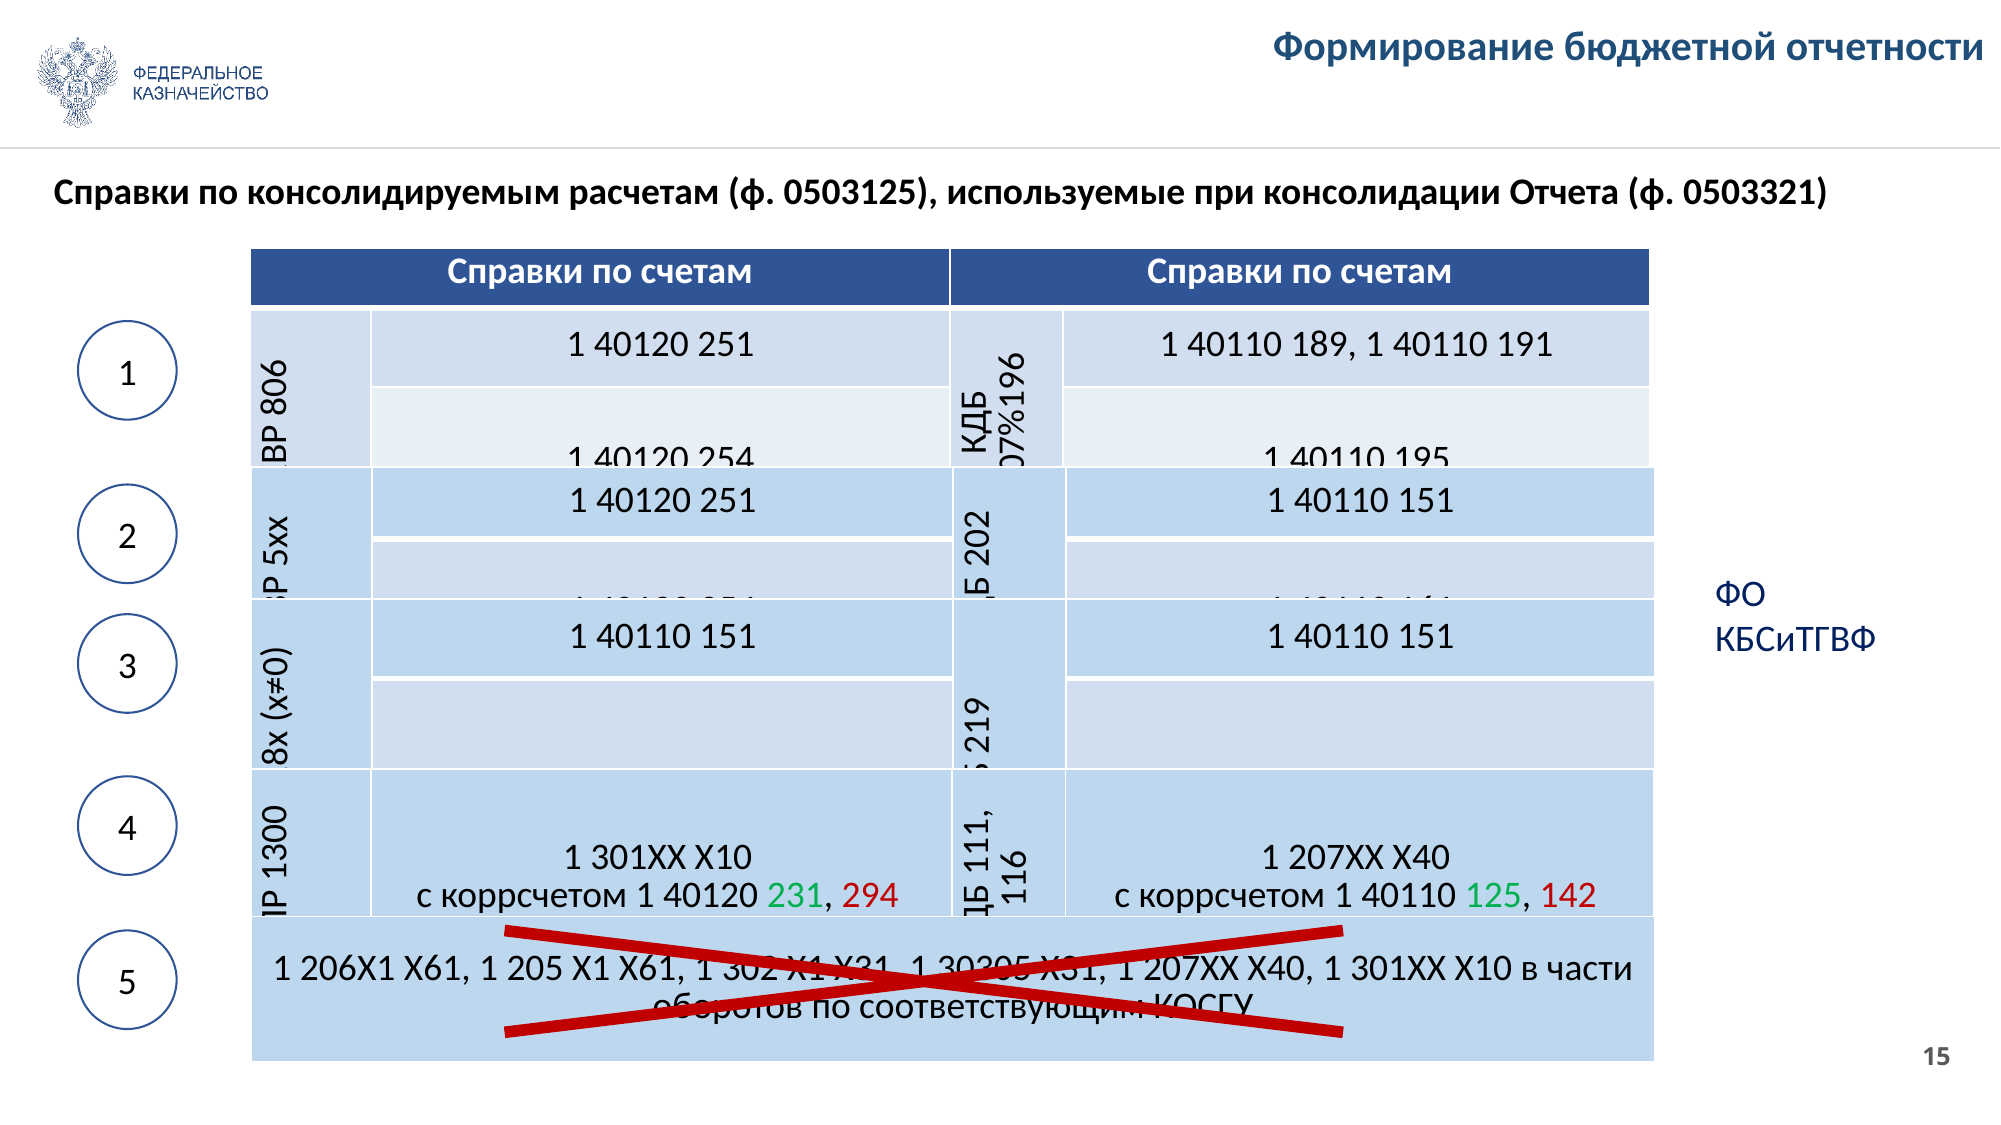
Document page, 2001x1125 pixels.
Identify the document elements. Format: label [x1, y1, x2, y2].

table_cell [1067, 542, 1654, 598]
table_header [252, 468, 371, 598]
table_header [1067, 600, 1654, 676]
table_cell [372, 311, 949, 386]
table_header [251, 249, 949, 305]
text_box [999, 11, 2000, 76]
table_cell [1064, 388, 1649, 466]
text_box [76, 483, 178, 585]
table_header [252, 600, 371, 768]
table_header [1067, 468, 1654, 536]
table_cell [1064, 311, 1649, 386]
table_header [373, 600, 952, 676]
text_box [76, 929, 178, 1031]
table_header [951, 249, 1649, 305]
table_cell [373, 681, 952, 768]
text_box [1700, 561, 1905, 666]
text_box [503, 924, 1344, 1039]
table_header [953, 770, 1065, 916]
table_header [954, 600, 1065, 768]
table_header [1066, 770, 1653, 916]
table_header [252, 917, 1654, 1061]
table_cell [1067, 681, 1654, 768]
table_header [373, 468, 952, 536]
text_box [76, 319, 178, 421]
table_header [252, 770, 370, 916]
table_cell [951, 311, 1062, 466]
table_cell [372, 388, 949, 466]
table_cell [373, 542, 952, 598]
table_header [372, 770, 951, 916]
picture [37, 37, 268, 128]
text_box [76, 613, 178, 714]
text_box [76, 775, 178, 876]
text_box [39, 159, 1905, 220]
text_box [1868, 1036, 2000, 1079]
table_cell [251, 311, 370, 466]
table_header [954, 468, 1065, 598]
